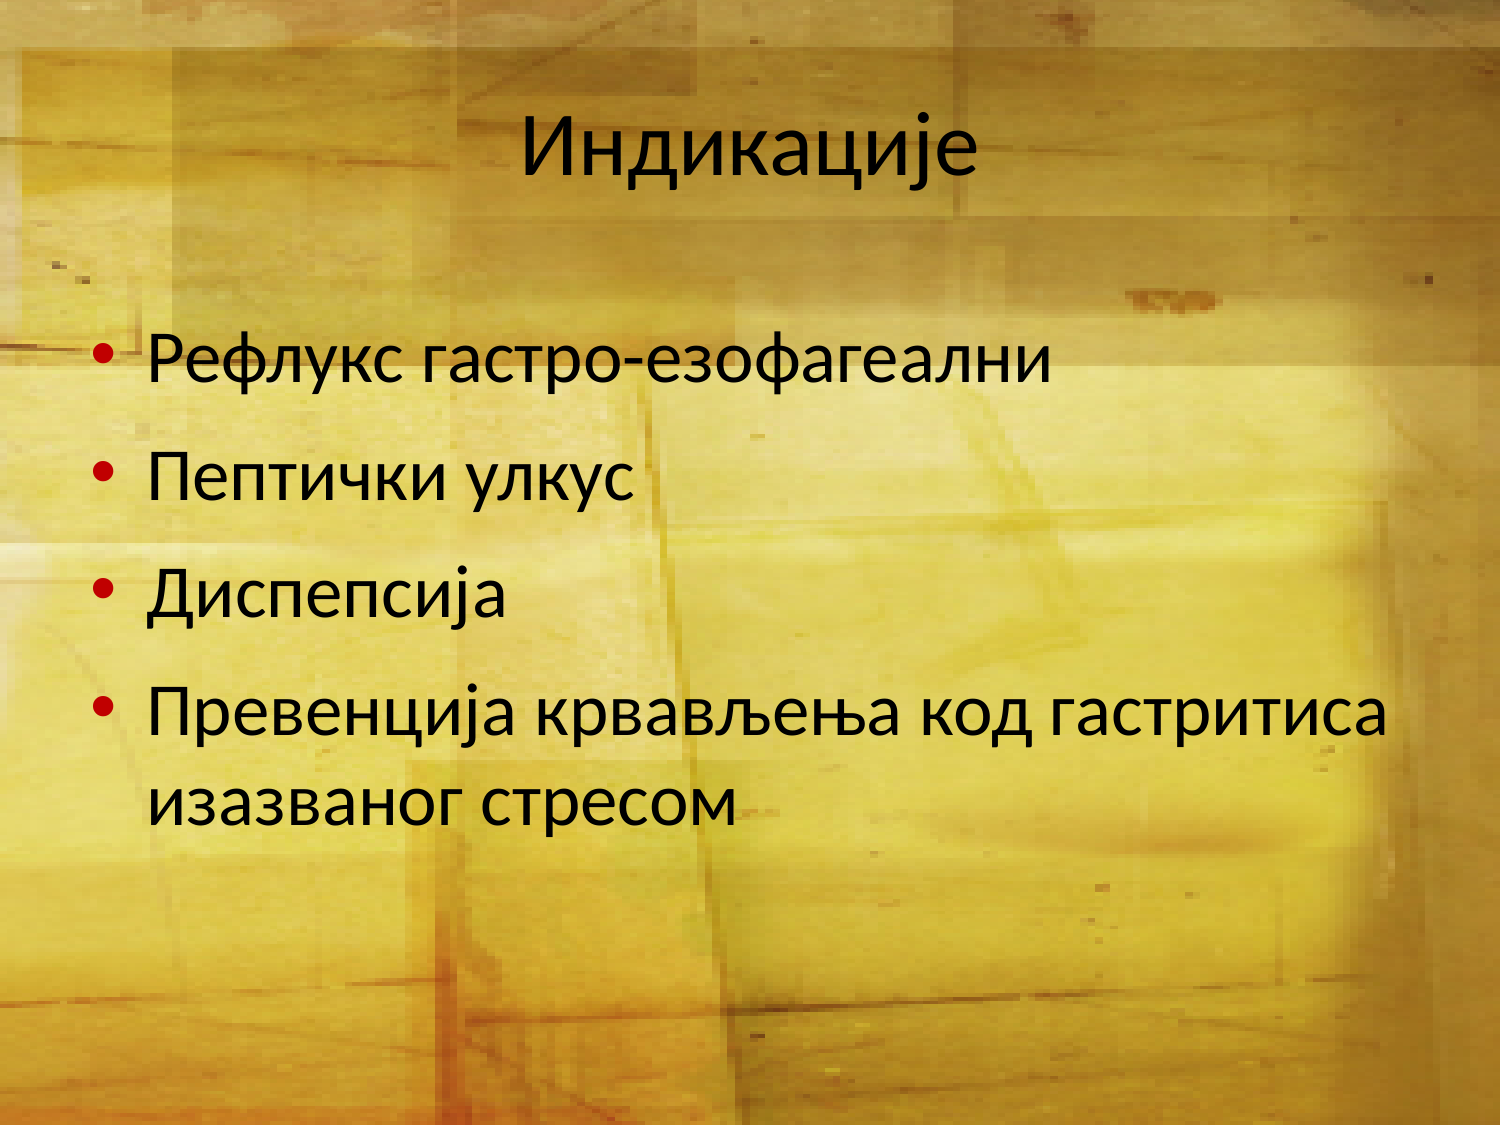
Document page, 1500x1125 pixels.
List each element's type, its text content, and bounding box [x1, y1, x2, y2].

picture [0, 0, 1500, 1125]
title Индикације [75, 45, 1425, 233]
list Рефлукс гастро-езофагеални Пептички улкус Диспепсија Превенција крвављења код гастритиса изазваног стресом [75, 299, 1425, 1005]
